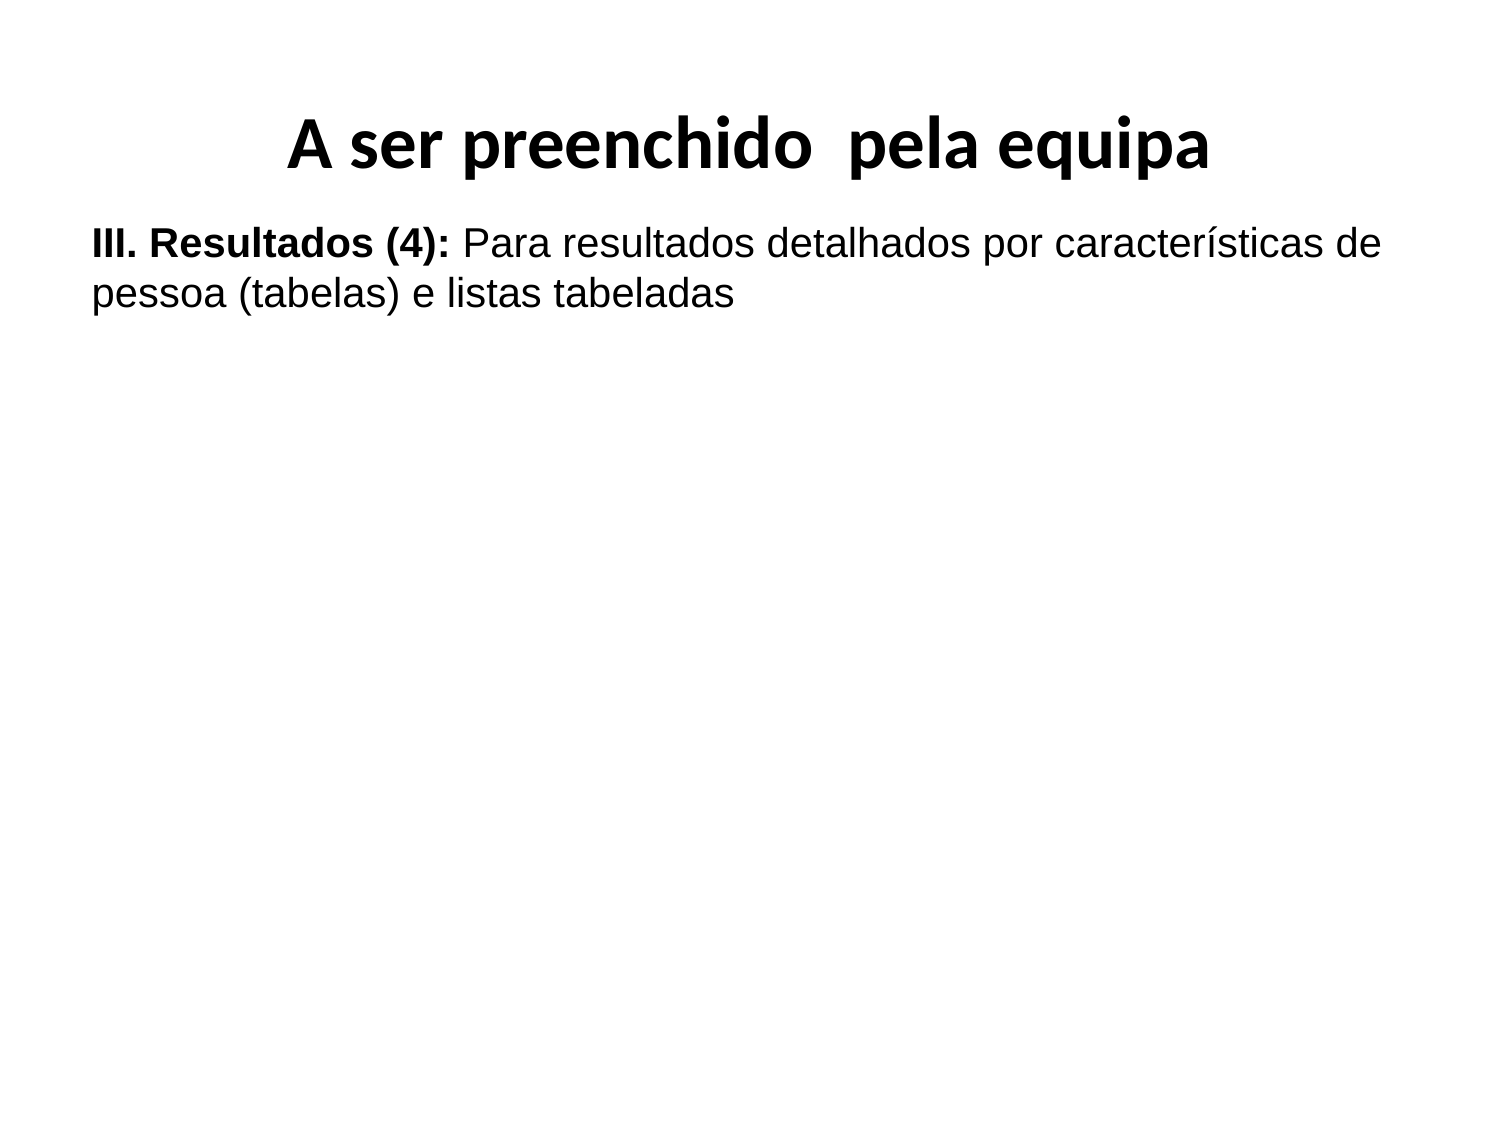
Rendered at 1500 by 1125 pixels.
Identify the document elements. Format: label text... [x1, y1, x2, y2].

text_box III. Resultados (4): Para resultados detalhados por características de pessoa (tabelas) e listas tabeladas [76, 208, 1427, 951]
title A ser preenchido pela equipa [75, 45, 1425, 233]
